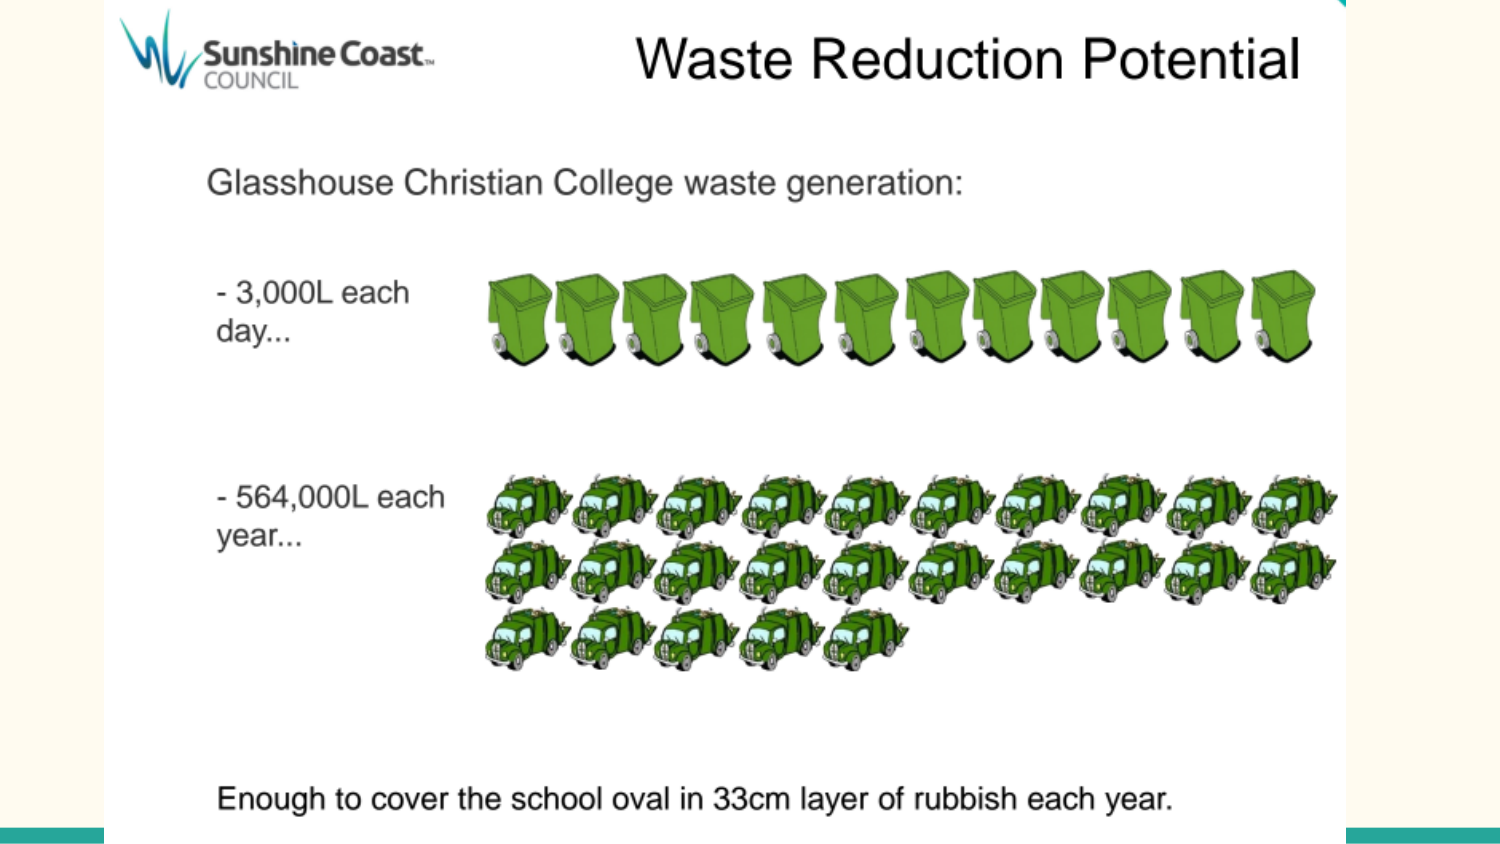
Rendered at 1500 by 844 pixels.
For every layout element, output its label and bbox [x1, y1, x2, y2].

picture [104, 0, 1346, 844]
